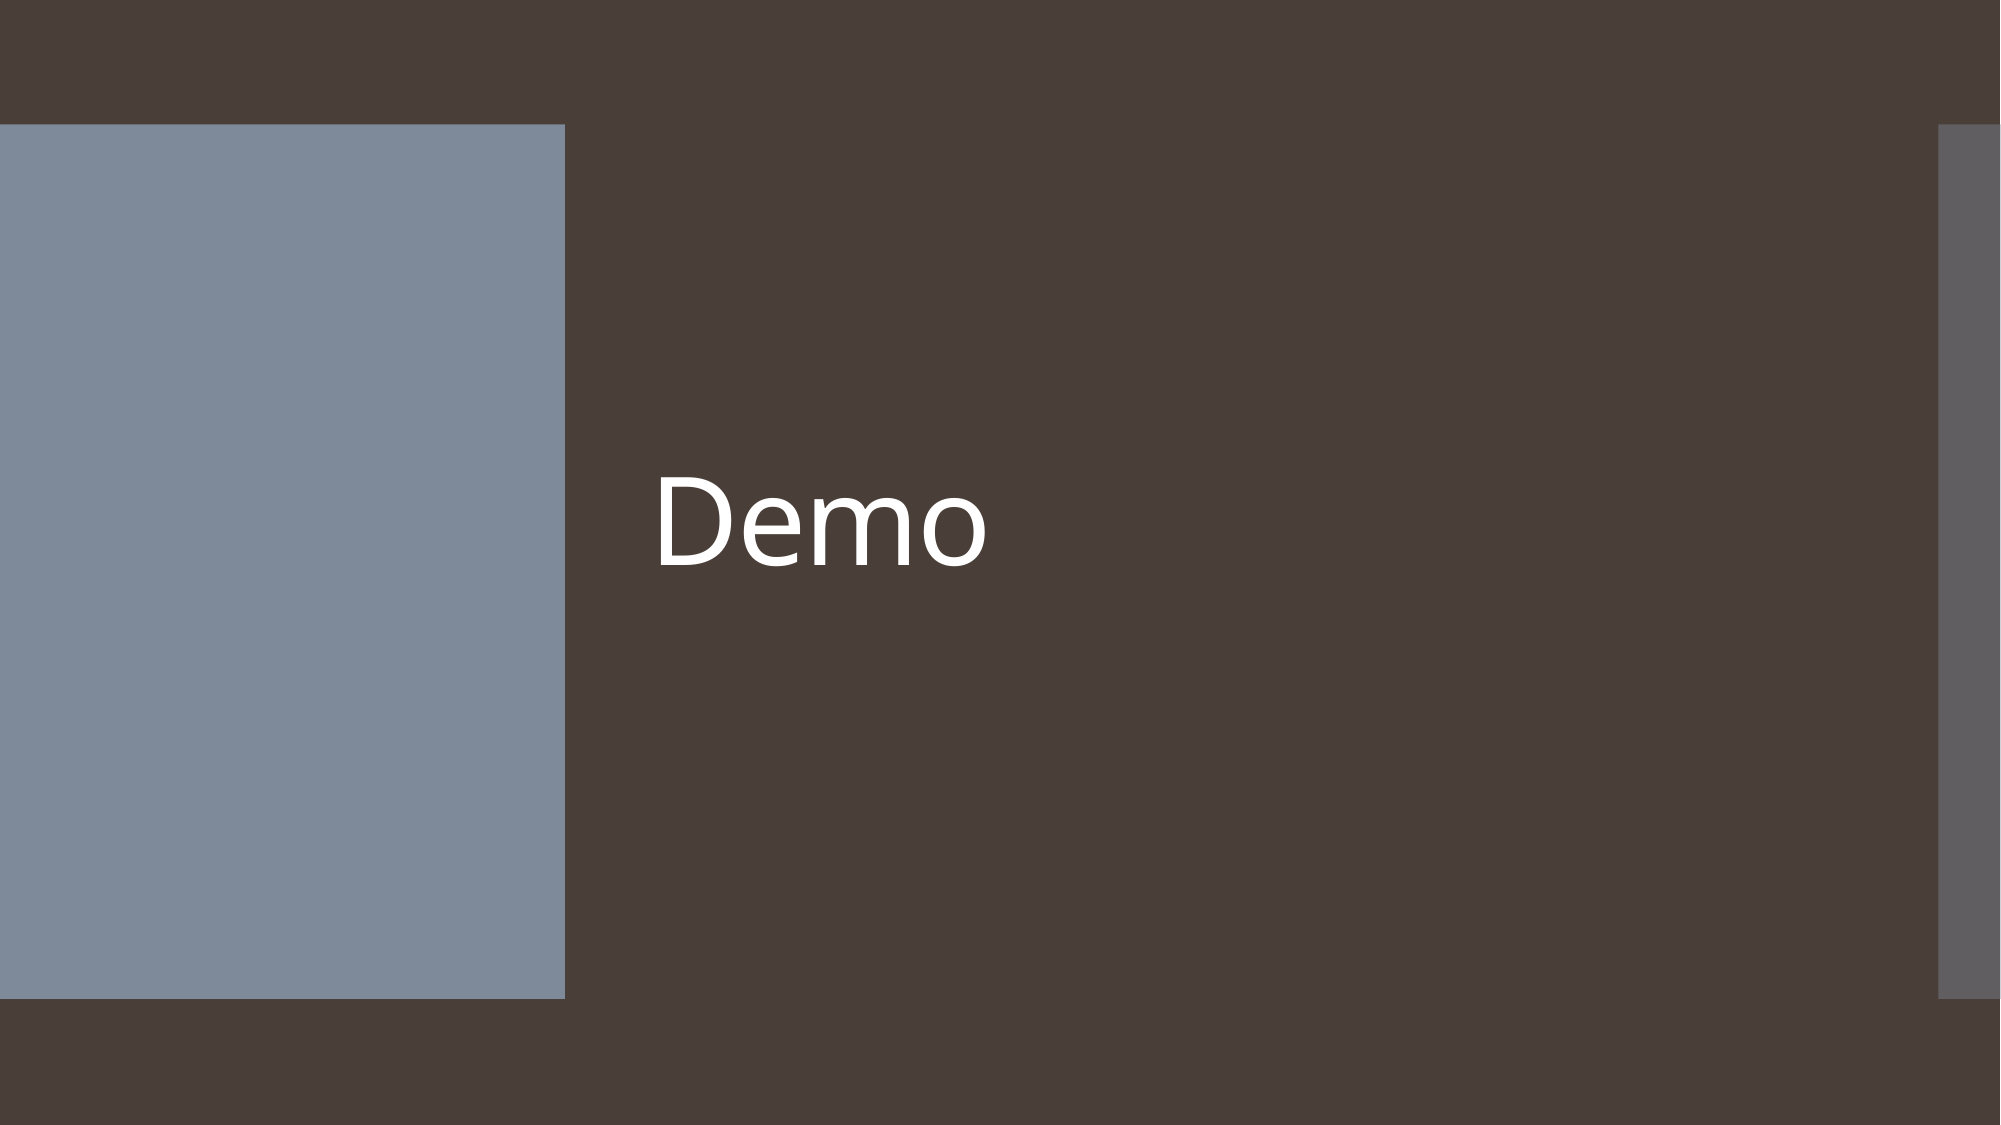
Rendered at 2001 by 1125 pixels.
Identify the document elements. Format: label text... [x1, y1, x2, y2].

title Demo [634, 213, 1835, 747]
